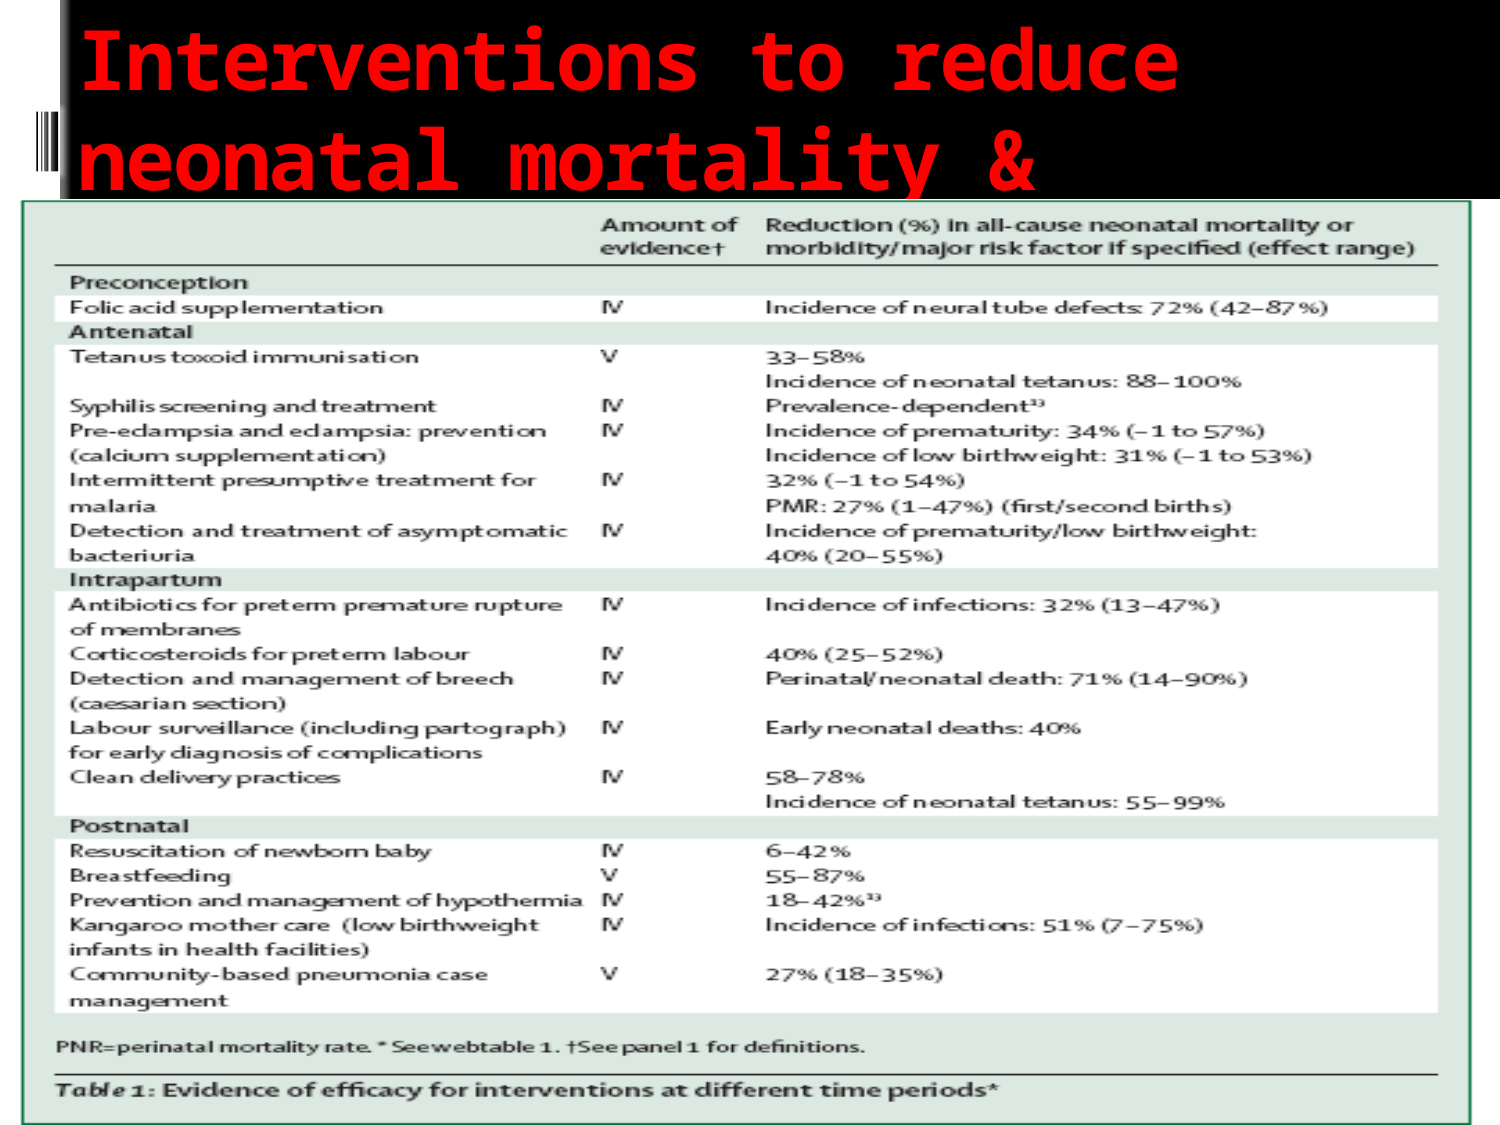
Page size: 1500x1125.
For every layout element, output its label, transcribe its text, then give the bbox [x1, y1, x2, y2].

title Interventions to reduce neonatal mortality & morbidity [62, 0, 1425, 125]
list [0, 199, 1500, 1125]
